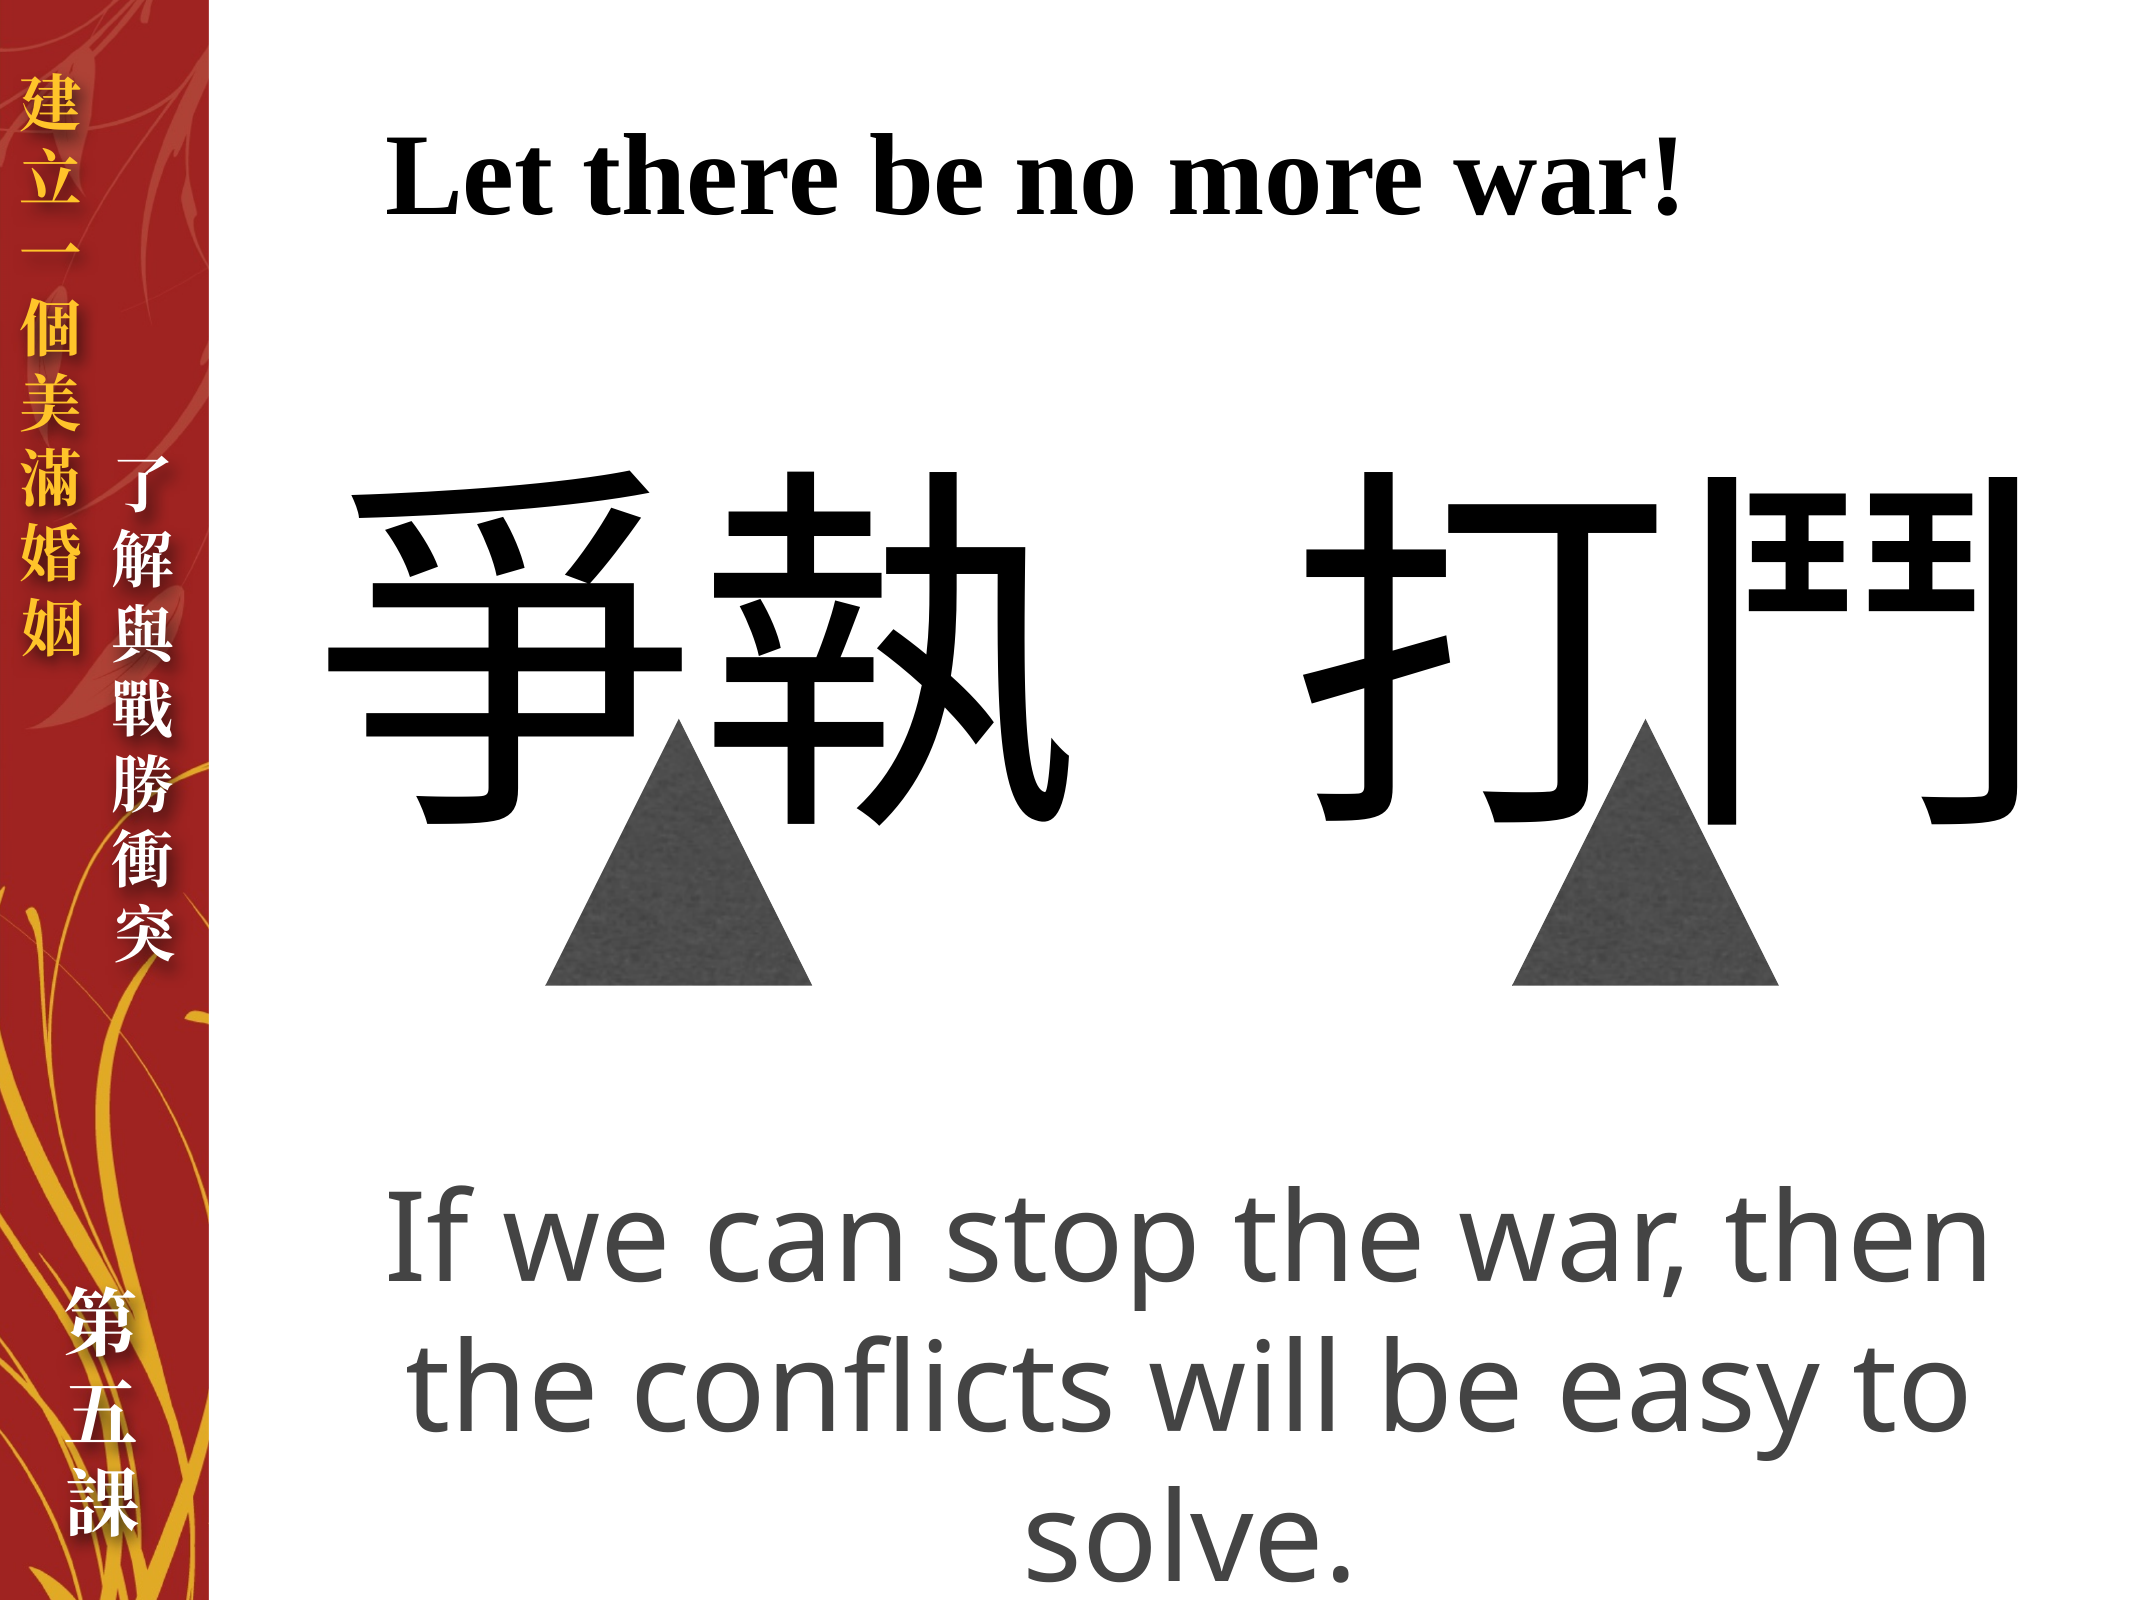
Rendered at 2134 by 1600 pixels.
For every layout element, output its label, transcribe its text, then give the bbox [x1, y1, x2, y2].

picture [0, 0, 208, 1600]
title Let there be no more war! [355, 57, 2024, 278]
text_box If we can stop the war, then the conflicts will be easy to solve. [353, 1147, 2027, 1600]
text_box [303, 393, 1090, 986]
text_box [1278, 393, 2065, 986]
